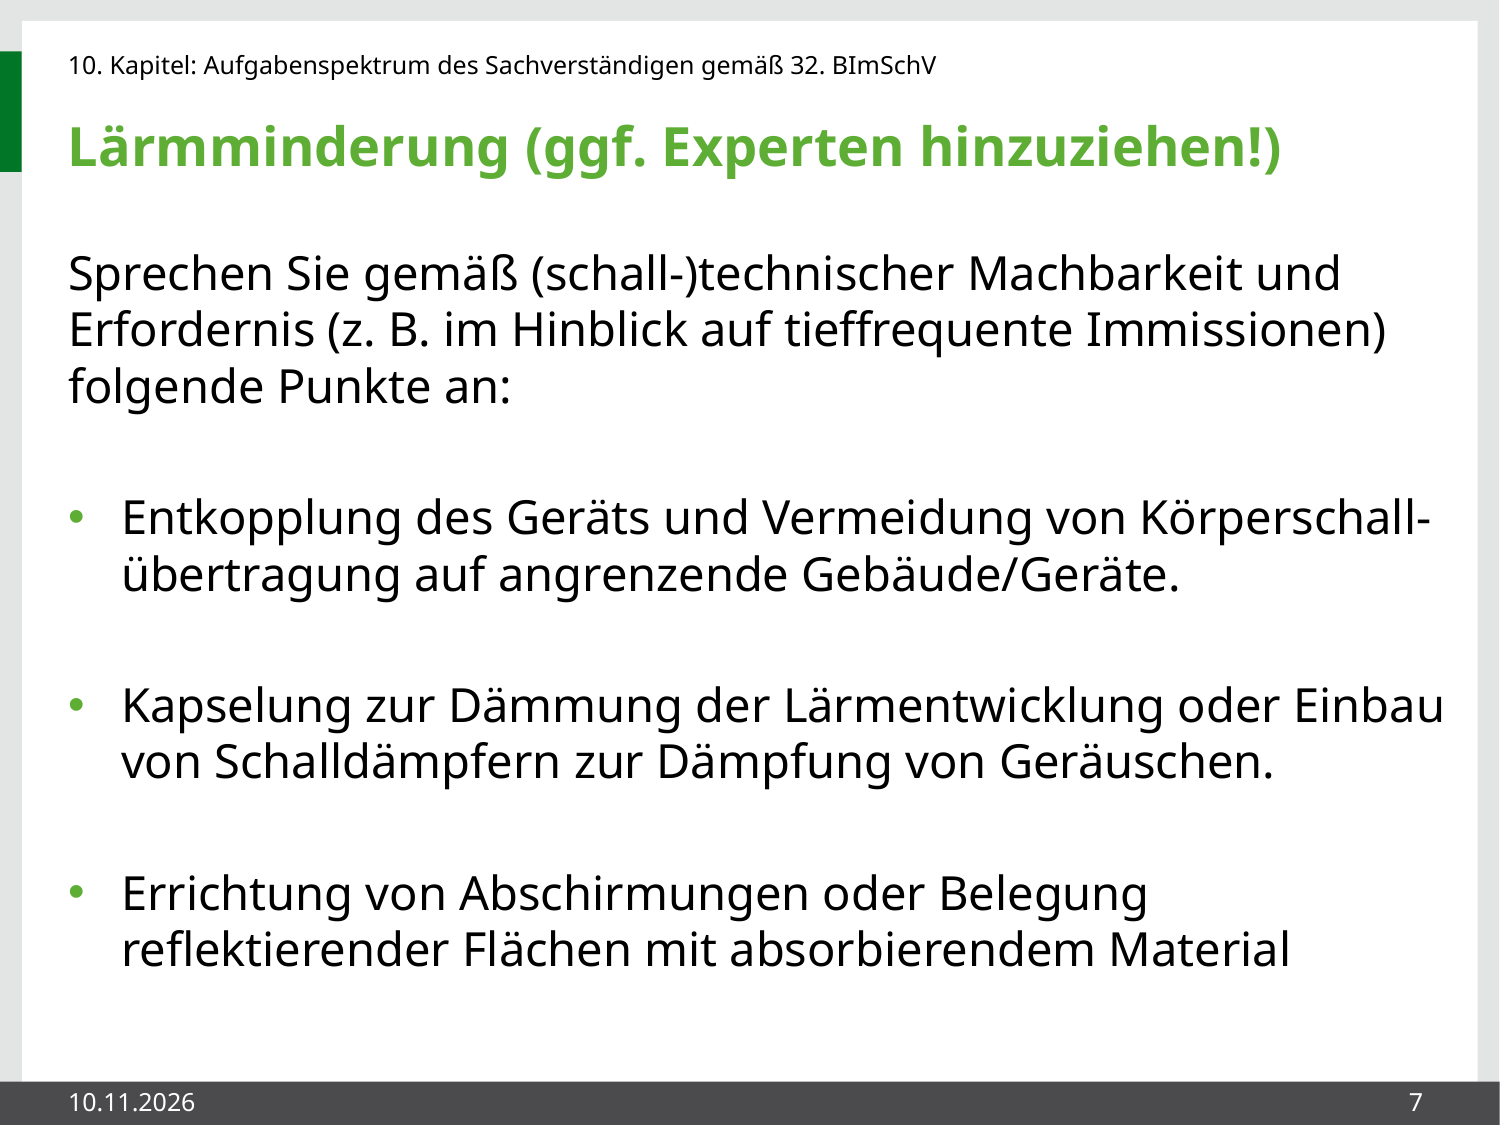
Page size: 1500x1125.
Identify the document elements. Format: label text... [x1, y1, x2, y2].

slide_number 7 [1331, 1082, 1423, 1125]
list Sprechen Sie gemäß (schall-)technischer Machbarkeit und Erfordernis (z. B. im Hinblick auf tieffrequente Immissionen) folgende Punkte an: Entkopplung des Geräts und Vermeidung von Körperschall-übertragung auf angrenzende Gebäude/Geräte. Kapselung zur Dämmung der Lärmentwicklung oder Einbau von Schalldämpfern zur Dämpfung von Geräuschen. Errichtung von Abschirmungen oder Belegung reflektierender Flächen mit absorbierendem Material [68, 243, 1459, 1047]
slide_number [68, 1082, 231, 1125]
title Lärmminderung (ggf. Experten hinzuziehen!) [67, 77, 1427, 178]
